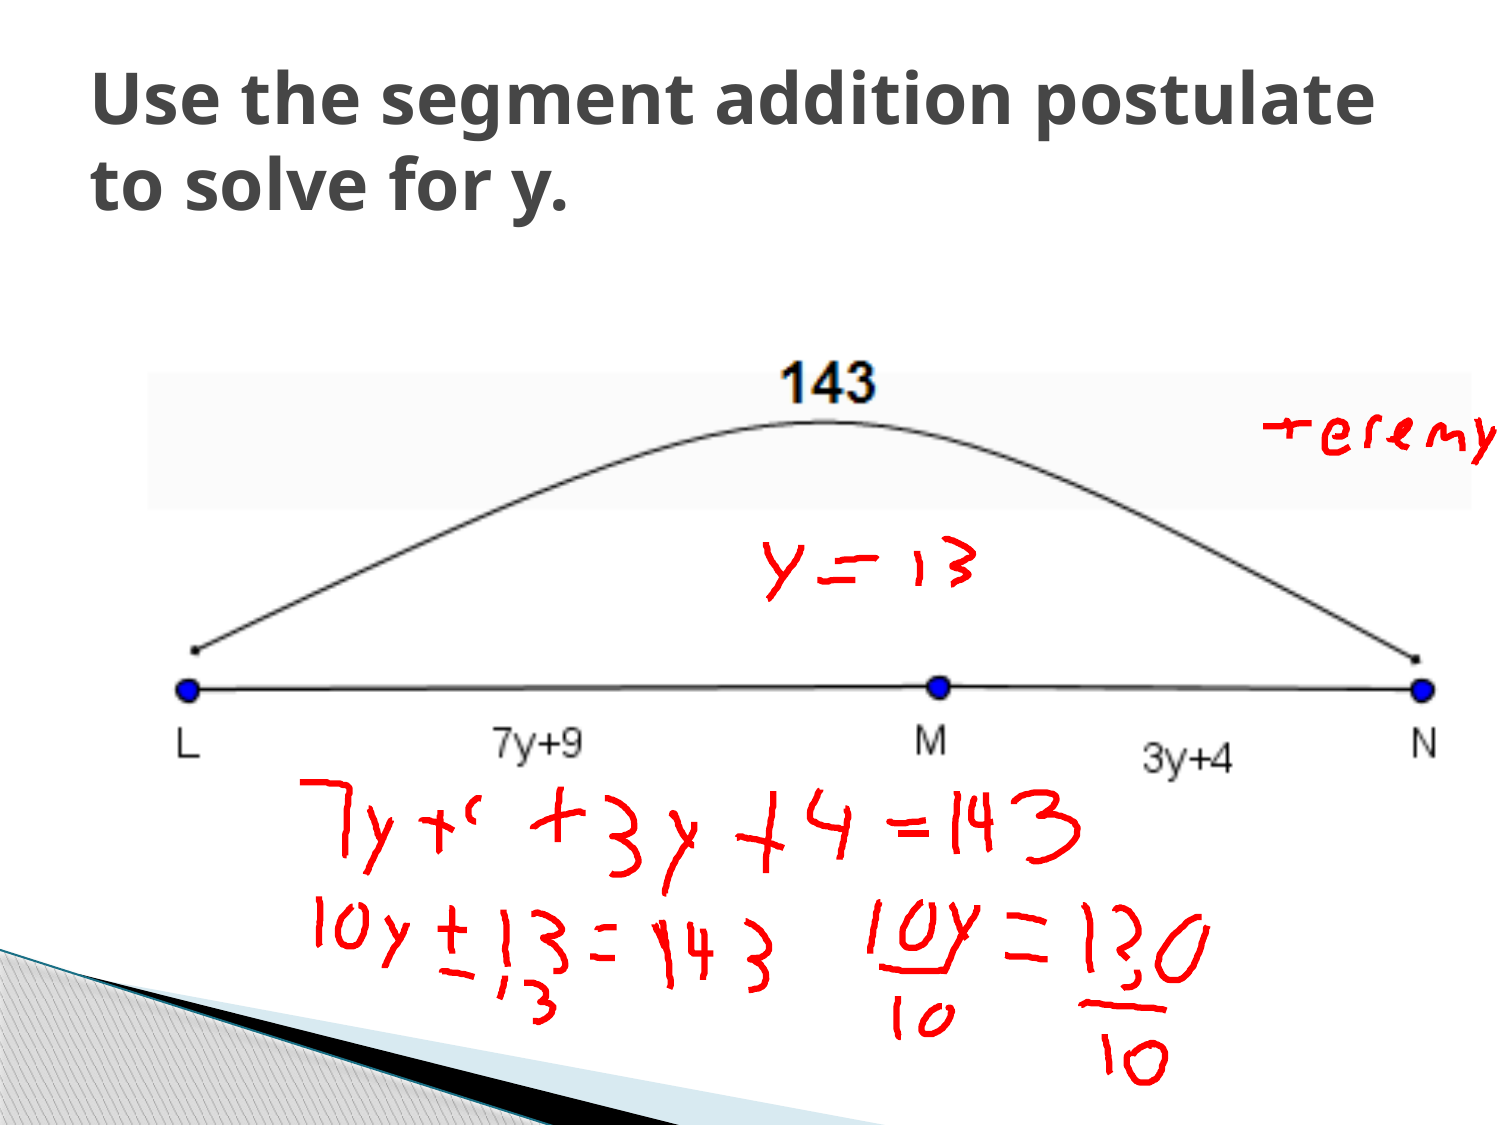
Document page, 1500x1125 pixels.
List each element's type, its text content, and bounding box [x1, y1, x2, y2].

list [124, 337, 1472, 876]
title Use the segment addition postulate to solve for y. [75, 45, 1425, 233]
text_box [299, 417, 1496, 1083]
